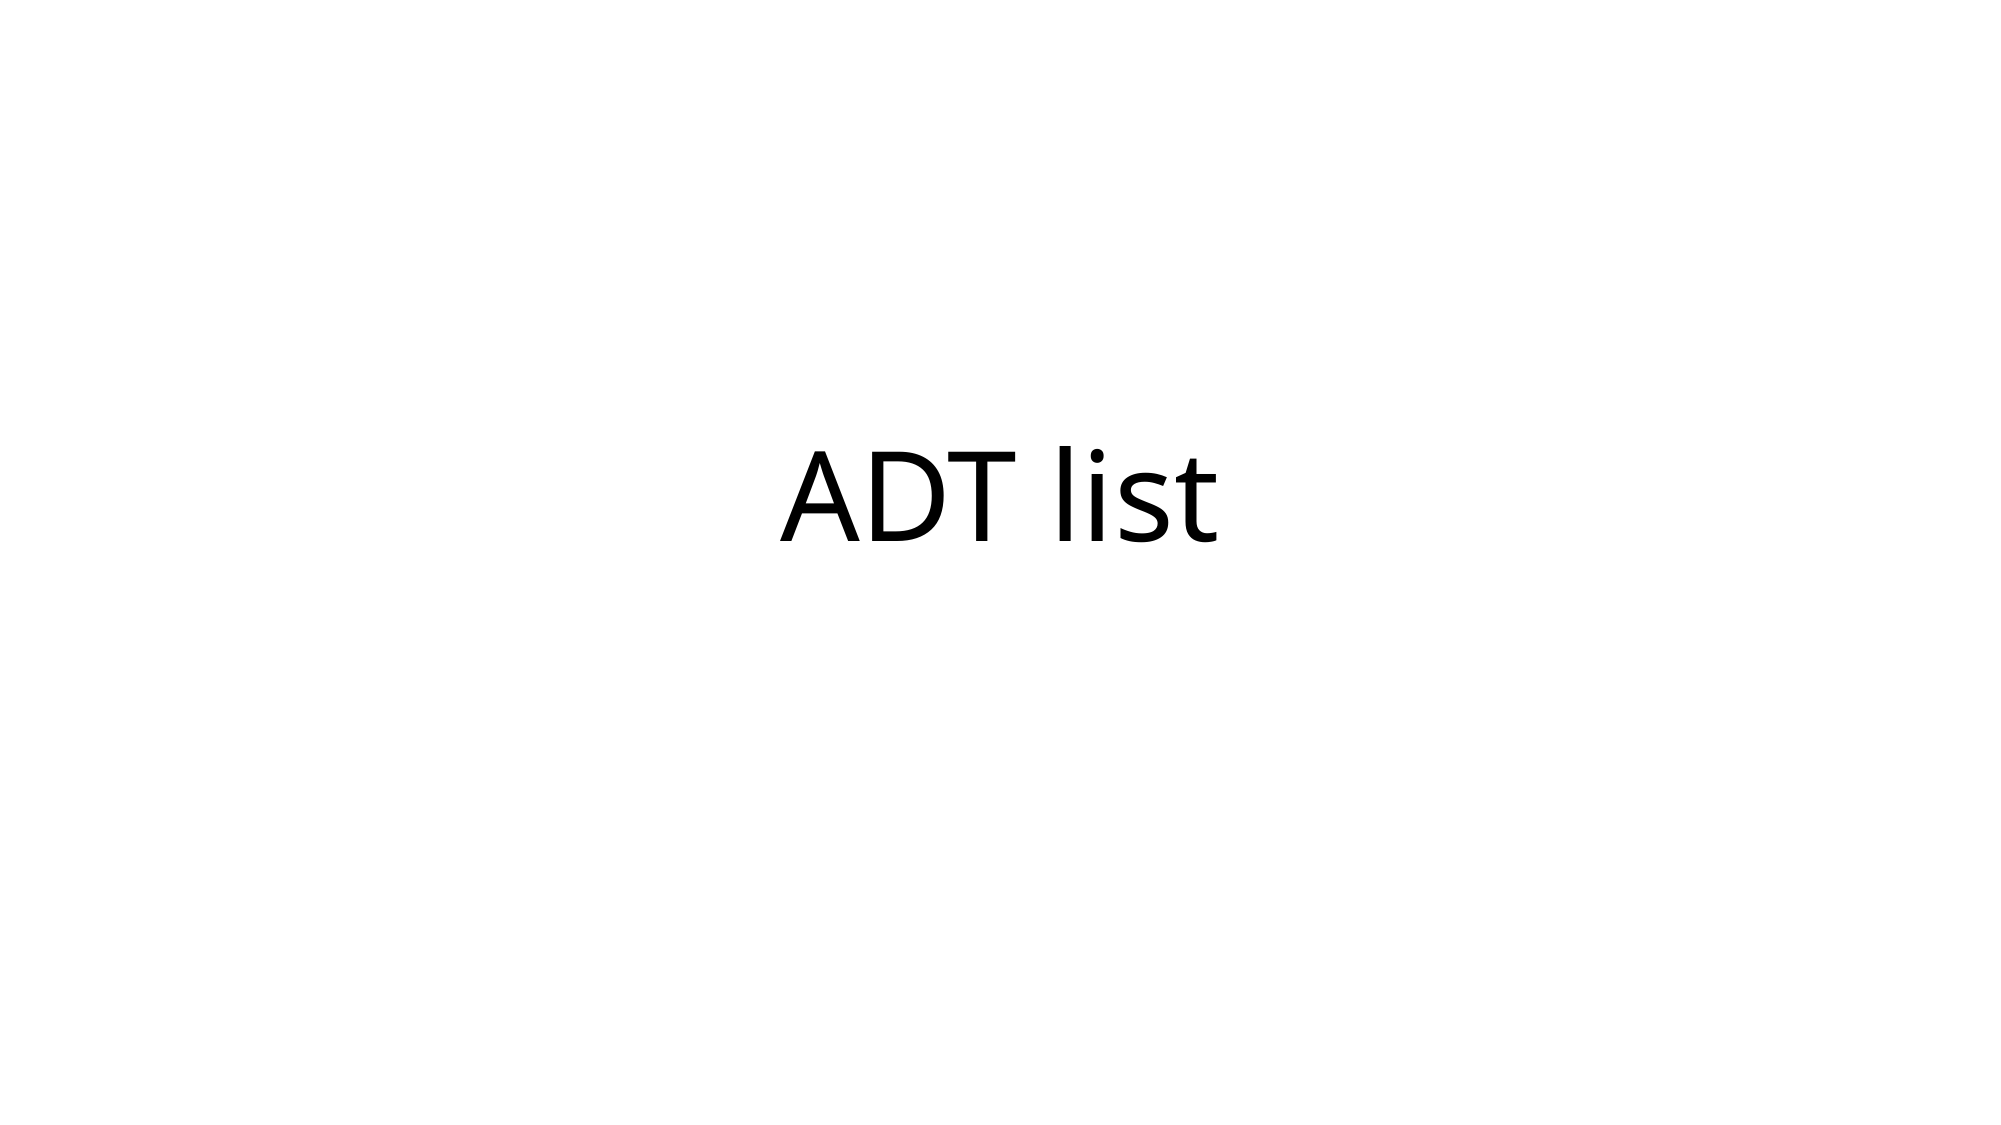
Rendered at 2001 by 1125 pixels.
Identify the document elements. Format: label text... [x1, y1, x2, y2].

title ADT list [249, 184, 1750, 576]
